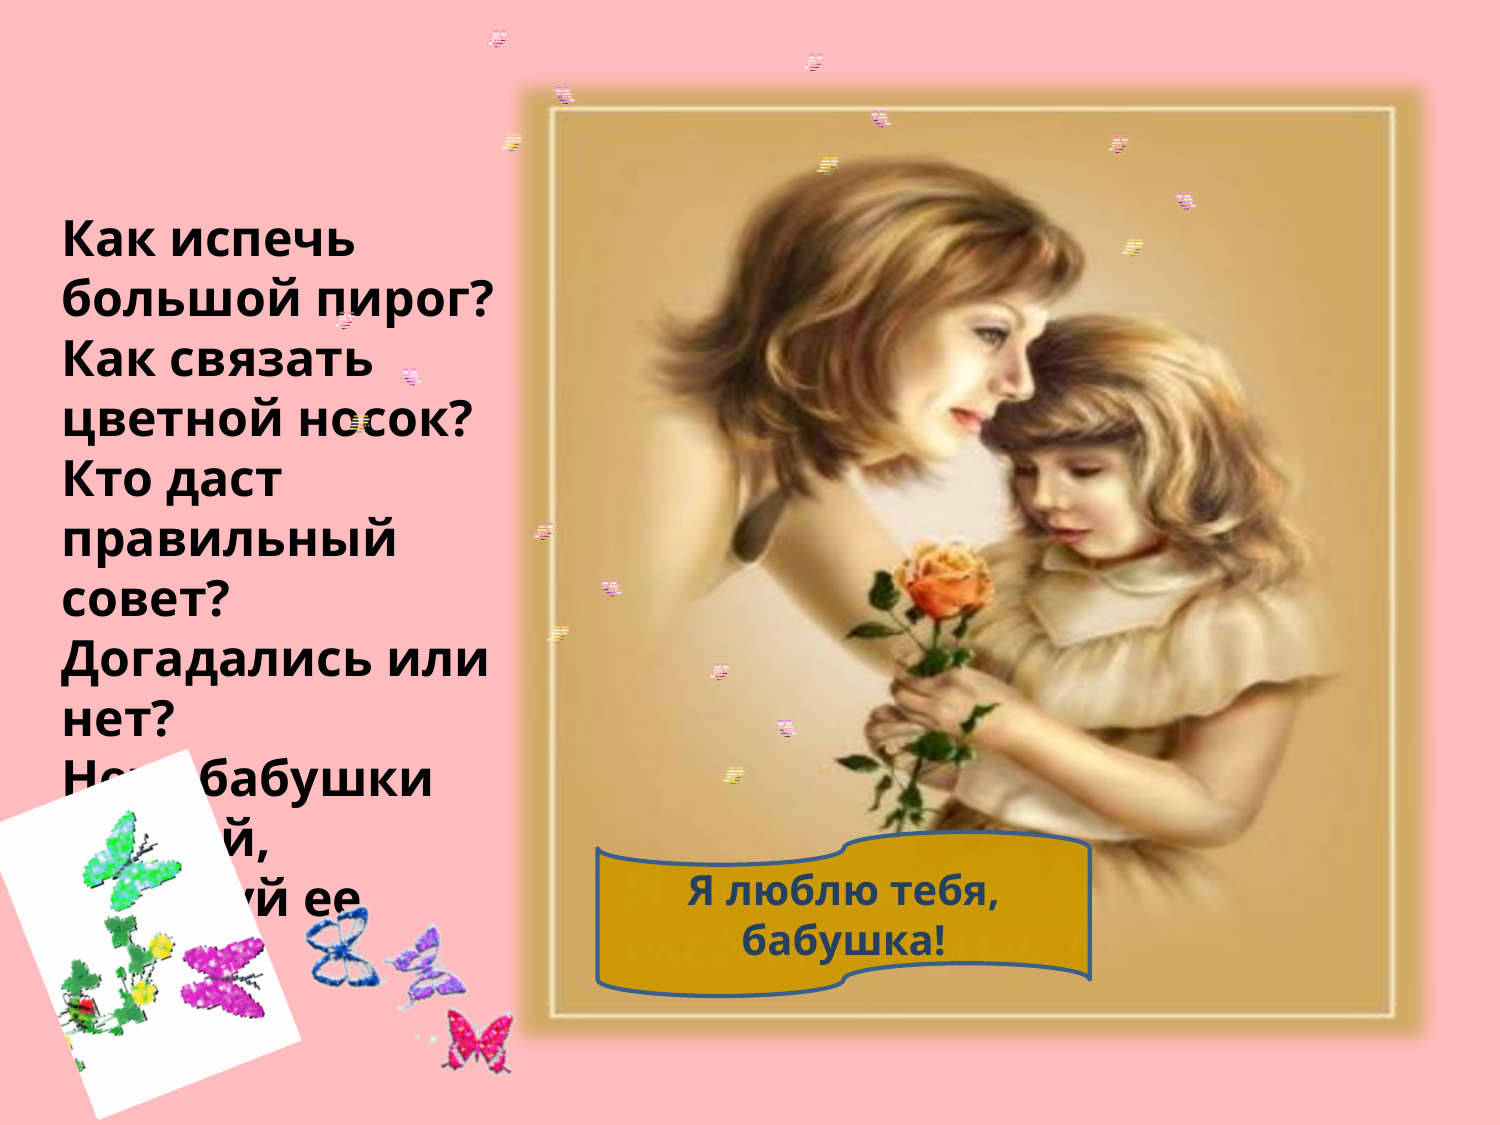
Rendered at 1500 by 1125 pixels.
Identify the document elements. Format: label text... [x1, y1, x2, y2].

text_box Как испечь большой пирог? Как связать цветной носок? Кто даст правильный совет? Догадались или нет? Нету бабушки родней, Поцелуй ее скорей! [46, 199, 498, 927]
picture [0, 0, 1442, 1124]
picture [304, 280, 462, 469]
